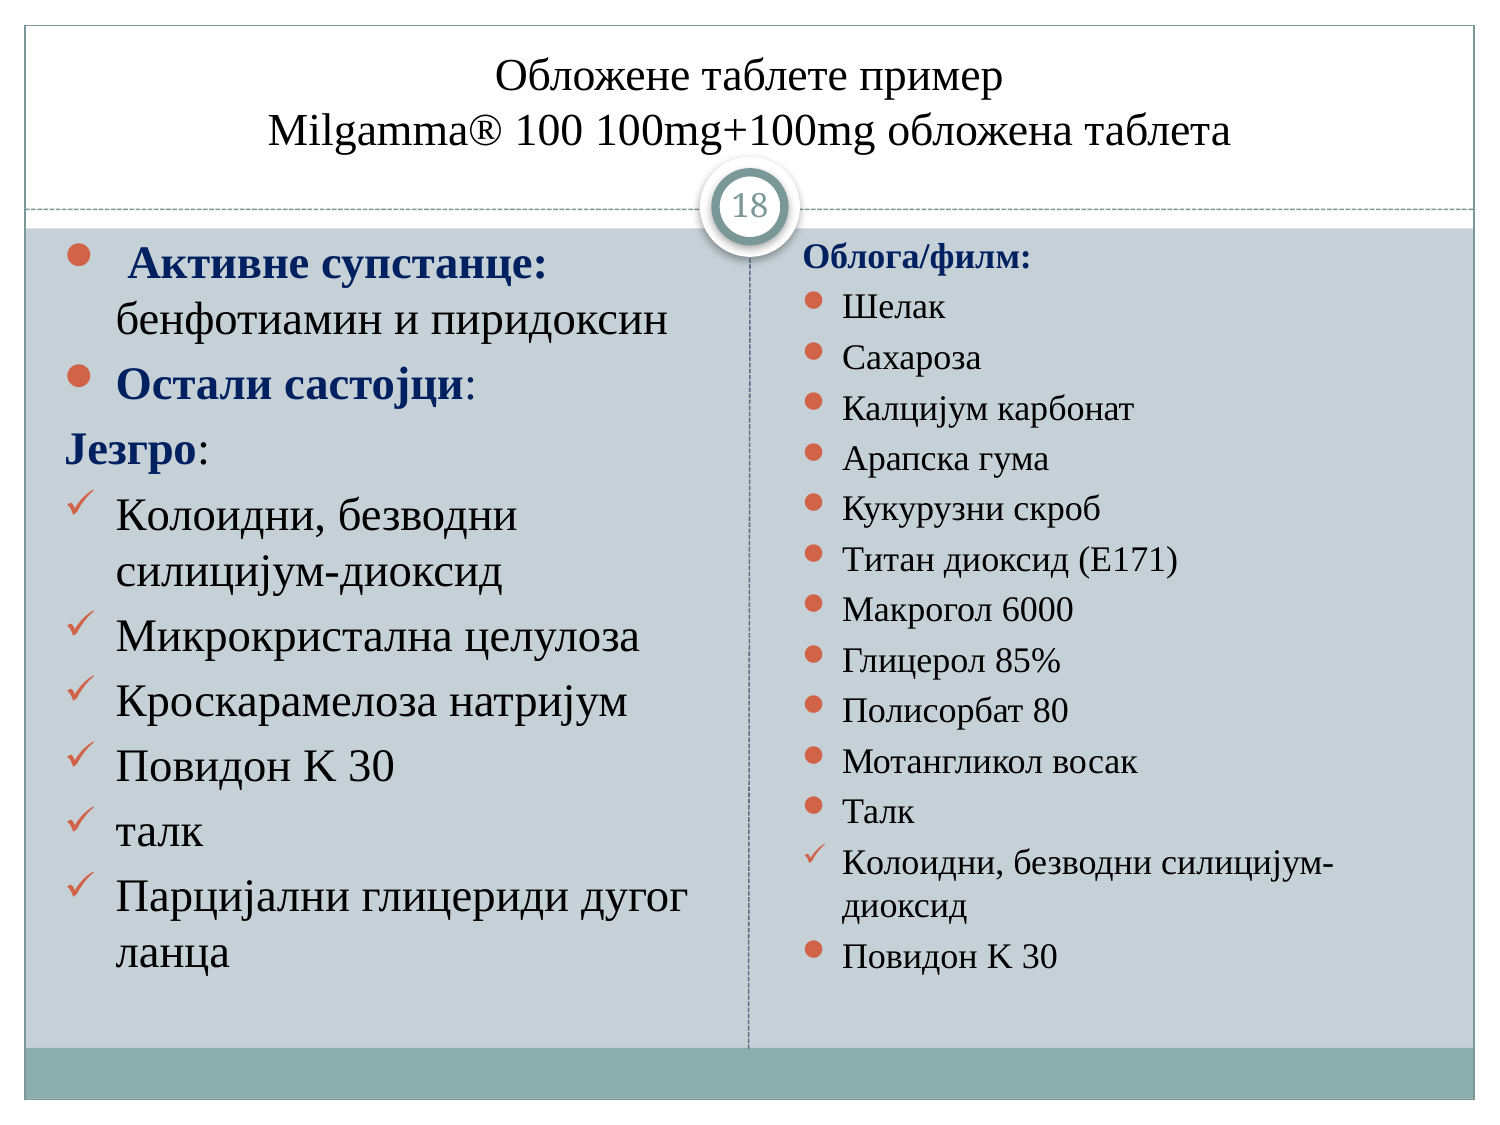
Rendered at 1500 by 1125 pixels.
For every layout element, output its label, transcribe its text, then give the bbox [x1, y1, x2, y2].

list Активне супстанце: бенфотиамин и пиридоксин Остали састојци: Језгро: Колоидни, безводни силицијум-диоксид Микрокристална целулоза Кроскарамелоза натријум Повидон K 30 талк Парцијални глицериди дугог ланца [49, 224, 712, 993]
list Облога/филм: Шелак Сахароза Калцијум карбонат Арапска гума Кукурузни скроб Титан диоксид (E171) Макрогол 6000 Глицерол 85% Полисорбат 80 Мотангликол восак Талк Колоидни, безводни силицијум-диоксид Повидон K 30 [787, 224, 1450, 993]
title Обложене таблете пример Milgamma® 100 100mg+100mg обложена таблета [49, 37, 1450, 162]
slide_number 18 [712, 170, 788, 243]
